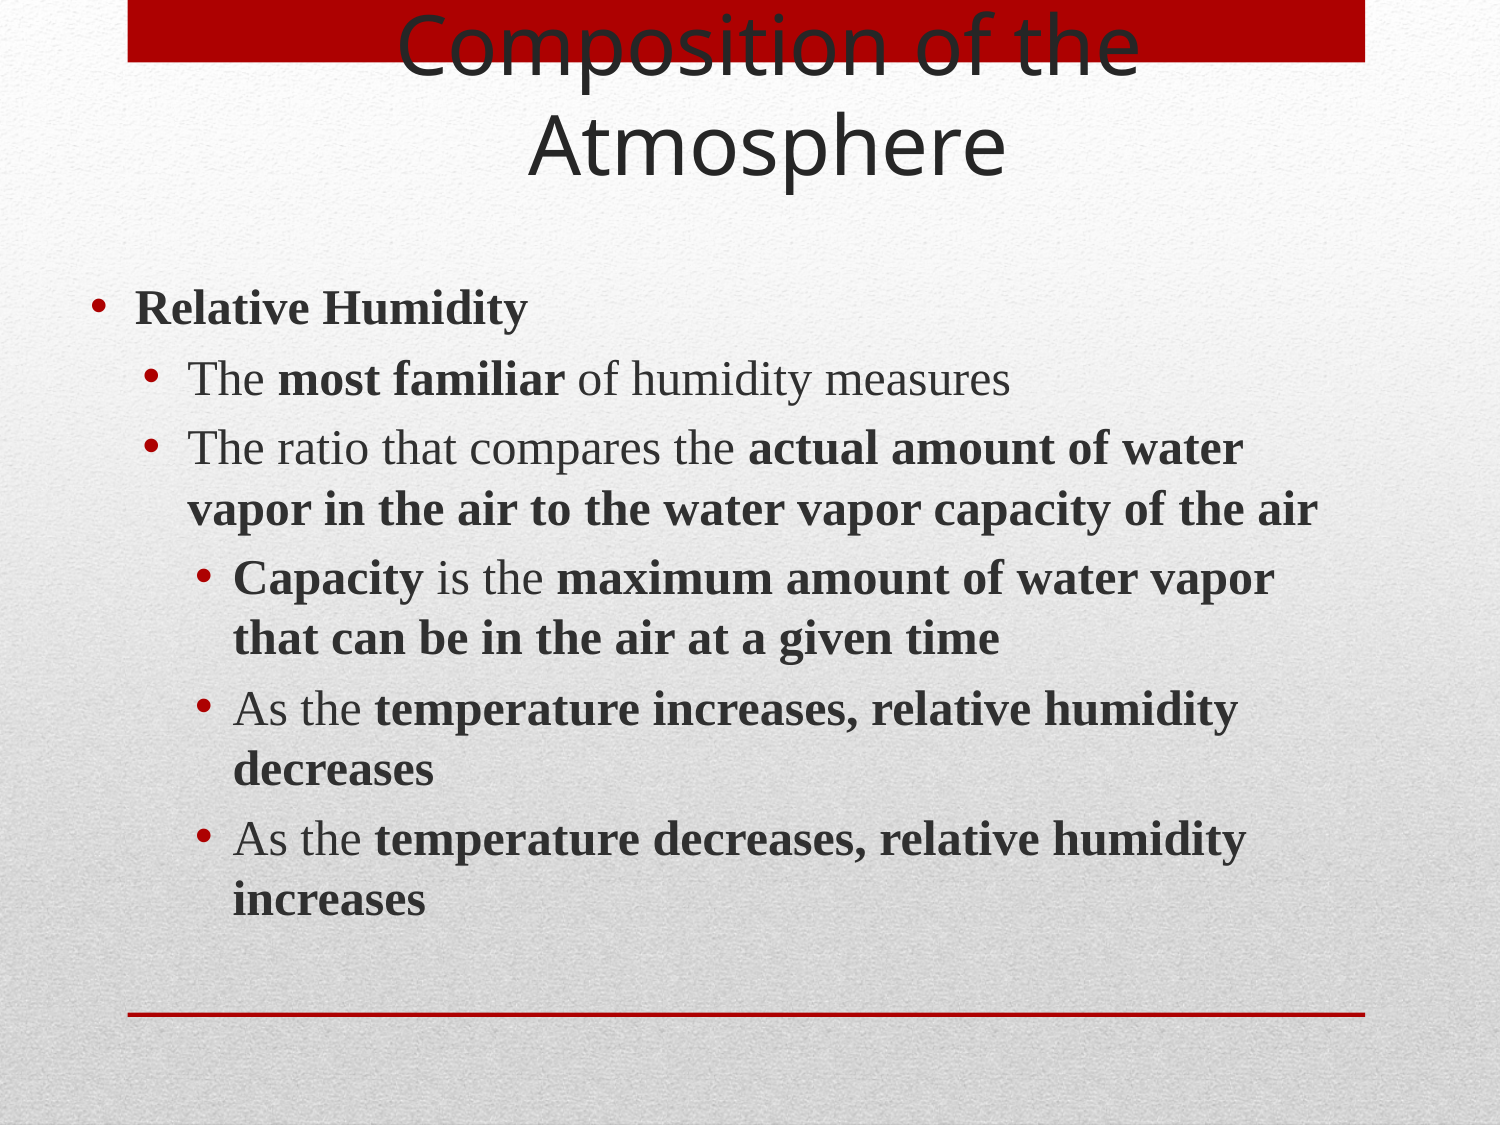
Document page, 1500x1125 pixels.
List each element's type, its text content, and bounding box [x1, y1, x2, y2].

title Composition of the Atmosphere [200, 12, 1338, 200]
list Relative Humidity The most familiar of humidity measures The ratio that compares the actual amount of water vapor in the air to the water vapor capacity of the air Capacity is the maximum amount of water vapor that can be in the air at a given time As the temperature increases, relative humidity decreases As the temperature decreases, relative humidity increases [75, 200, 1363, 1000]
